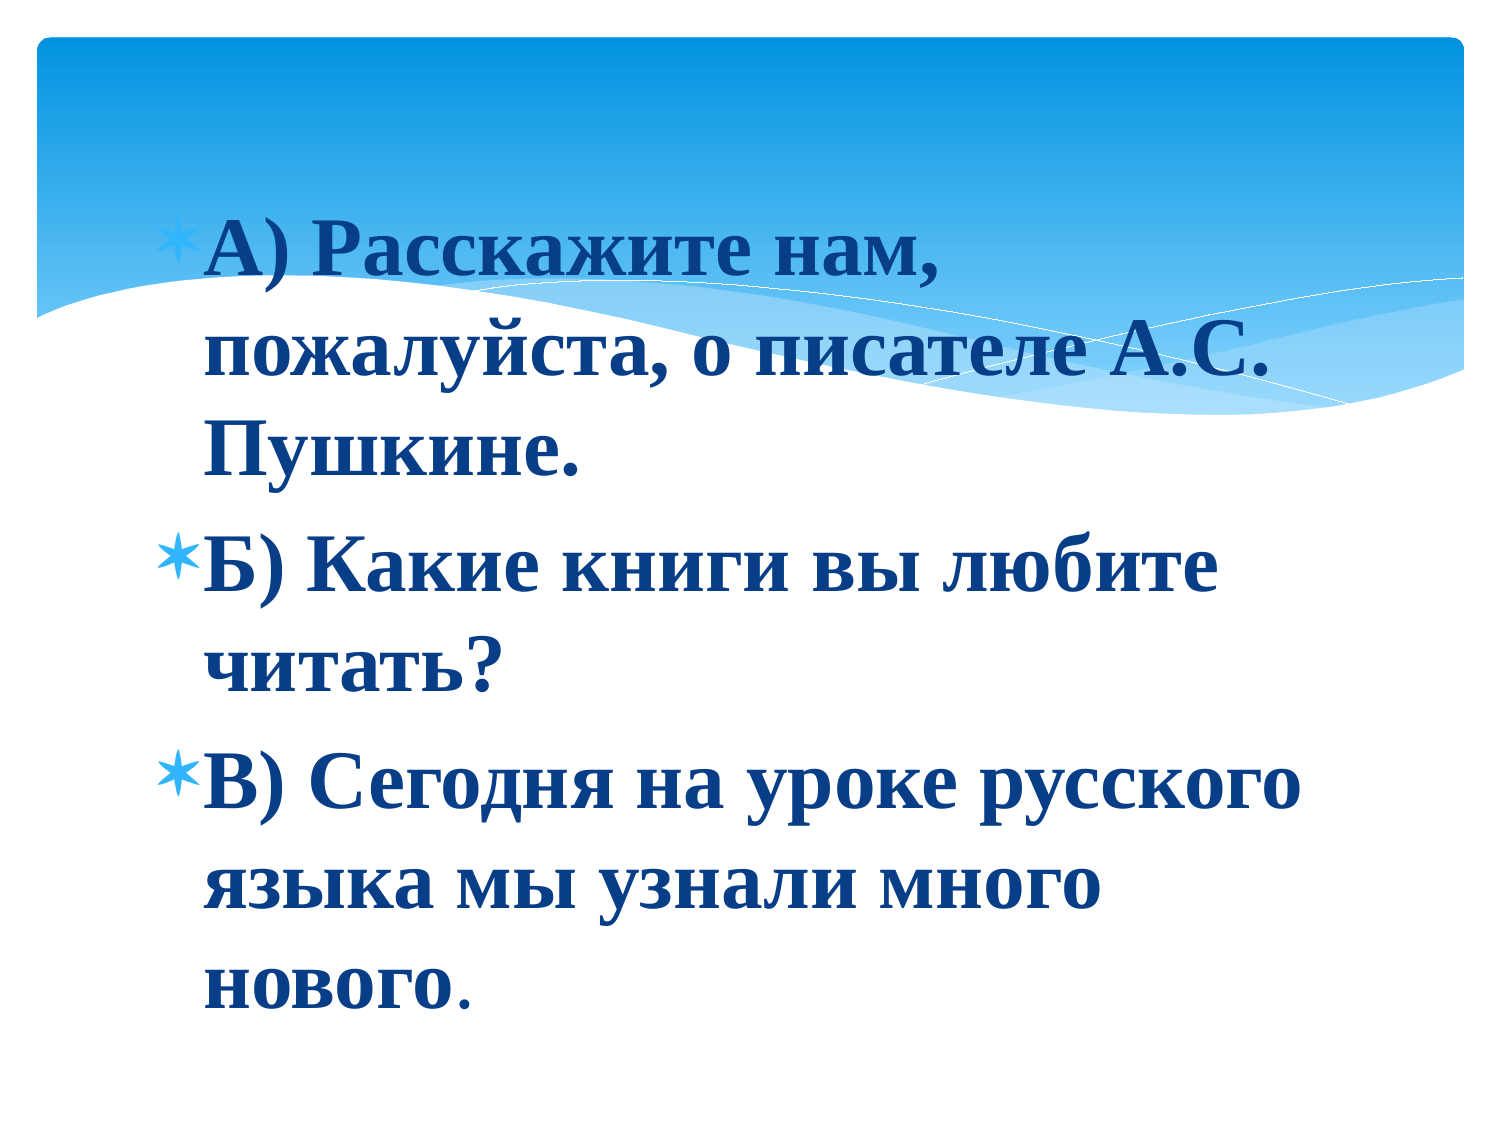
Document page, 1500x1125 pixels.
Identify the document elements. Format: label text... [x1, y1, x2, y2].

list А) Расскажите нам, пожалуйста, о писателе А.С. Пушкине. Б) Какие книги вы любите читать? В) Сегодня на уроке русского языка мы узнали много нового. [143, 184, 1359, 1005]
